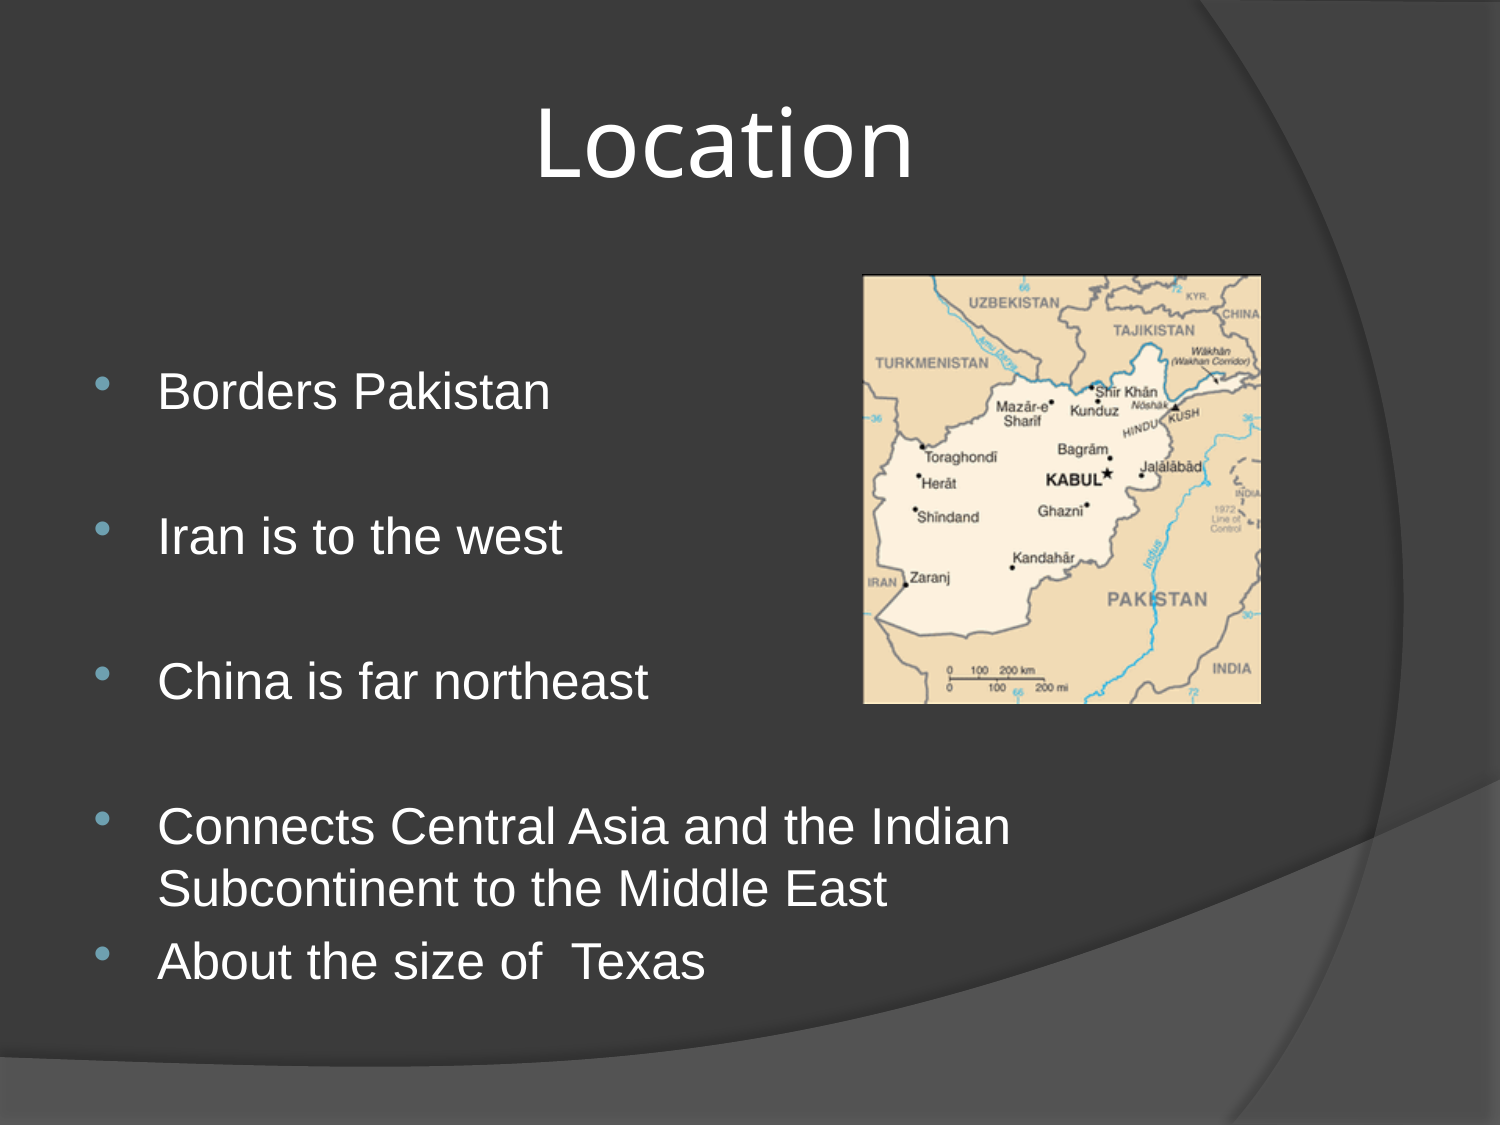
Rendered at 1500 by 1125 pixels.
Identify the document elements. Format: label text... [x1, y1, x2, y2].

list Borders Pakistan Iran is to the west China is far northeast Connects Central Asia and the Indian Subcontinent to the Middle East About the size of Texas [75, 350, 1063, 1005]
picture [862, 274, 1262, 704]
title Location [75, 45, 1300, 233]
